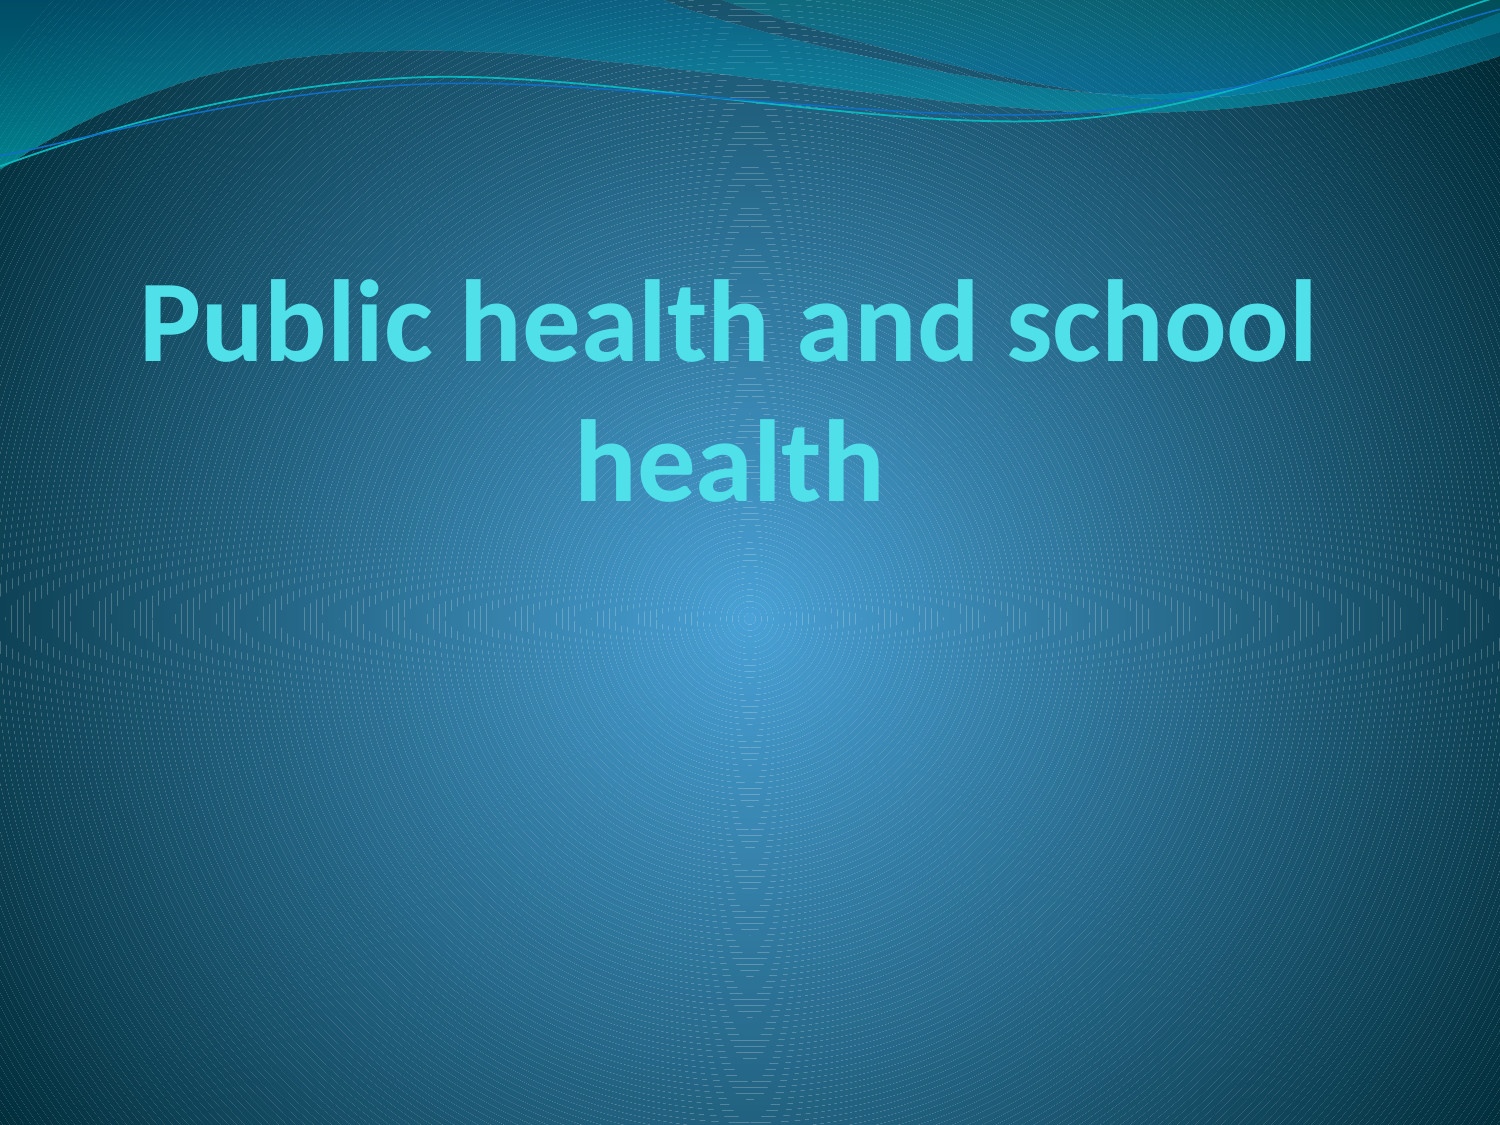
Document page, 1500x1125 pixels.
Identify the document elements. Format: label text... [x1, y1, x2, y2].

title Public health and school health [87, 224, 1376, 525]
